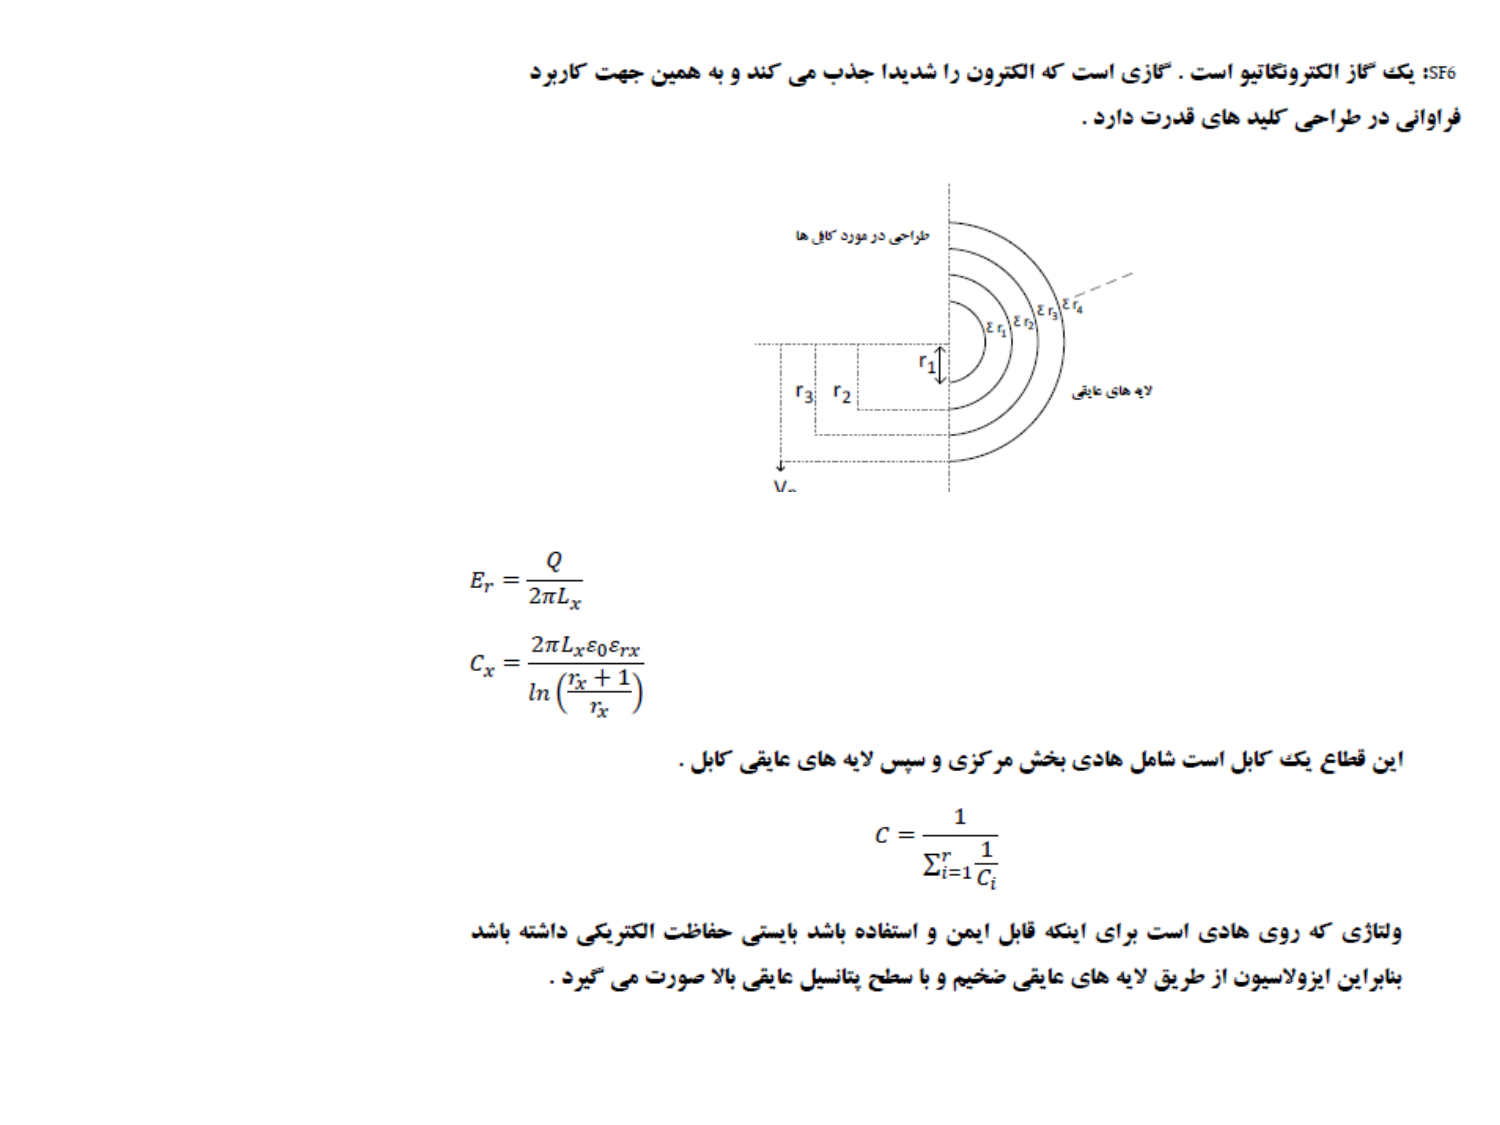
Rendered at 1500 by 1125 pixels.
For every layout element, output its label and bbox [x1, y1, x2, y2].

picture [513, 54, 1475, 493]
picture [448, 526, 1429, 1011]
